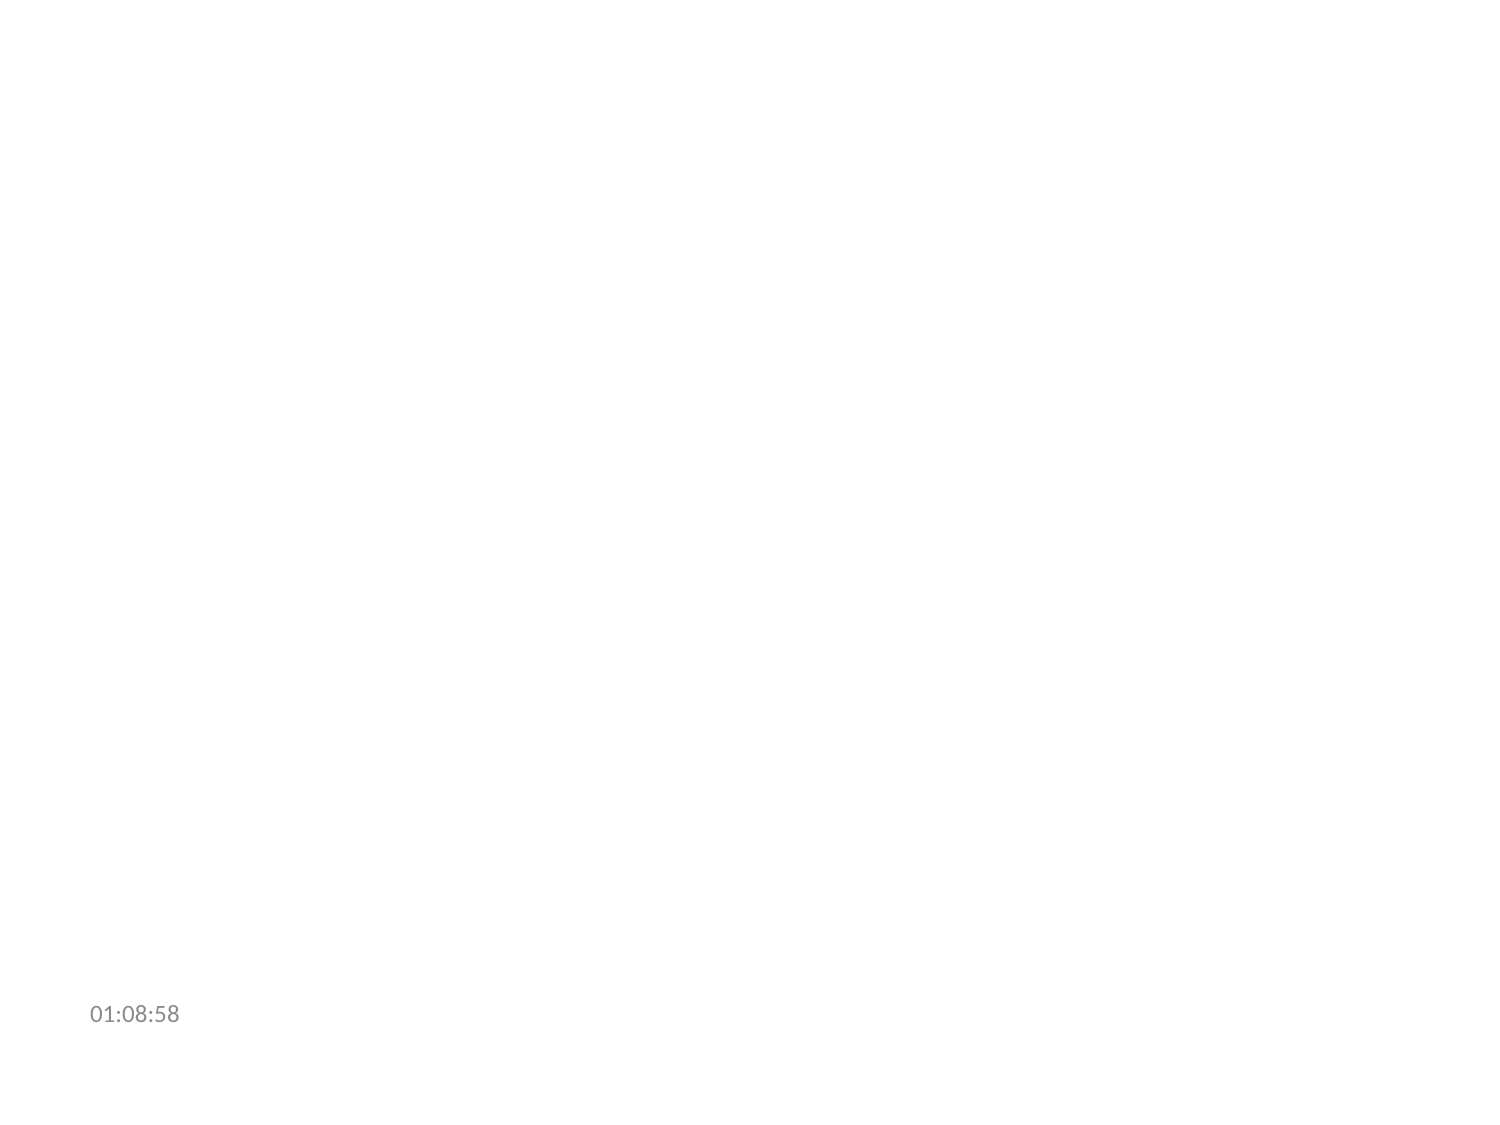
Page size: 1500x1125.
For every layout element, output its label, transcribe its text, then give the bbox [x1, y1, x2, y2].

text_box 15:35:09 [75, 982, 425, 1043]
